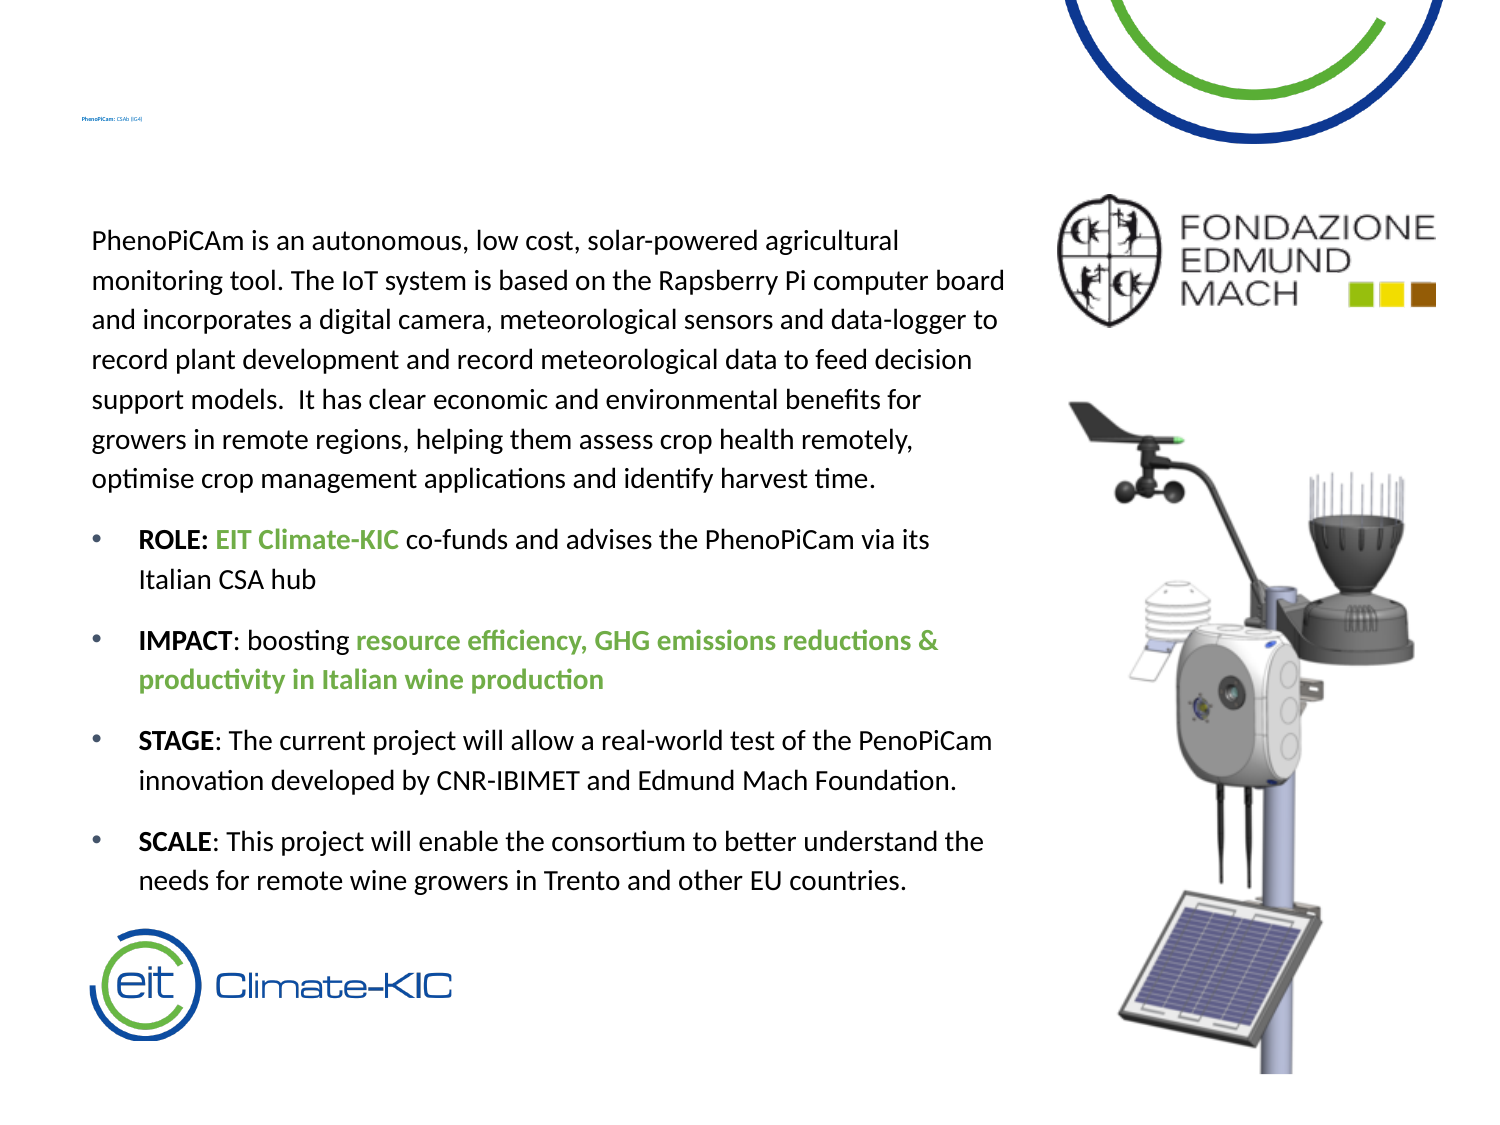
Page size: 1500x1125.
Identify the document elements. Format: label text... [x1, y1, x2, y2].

picture [1057, 0, 1450, 144]
list PhenoPiCam: CSAb (IG4) [66, 108, 1319, 134]
picture [1039, 388, 1454, 1075]
list PhenoPiCAm is an autonomous, low cost, solar-powered agricultural monitoring tool. The IoT system is based on the Rapsberry Pi computer board and incorporates a digital camera, meteorological sensors and data-logger to record plant development and record meteorological data to feed decision support models. It has clear economic and environmental benefits for growers in remote regions, helping them assess crop health remotely, optimise crop management applications and identify harvest time. ROLE: EIT Climate-KIC co-funds and advises the PhenoPiCam via its Italian CSA hub IMPACT: boosting resource efficiency, GHG emissions reductions & productivity in Italian wine production STAGE: The current project will allow a real-world test of the PenoPiCam innovation developed by CNR-IBIMET and Edmund Mach Foundation. SCALE: This project will enable the consortium to better understand the needs for remote wine growers in Trento and other EU countries. [76, 208, 1023, 891]
picture [1057, 194, 1436, 328]
